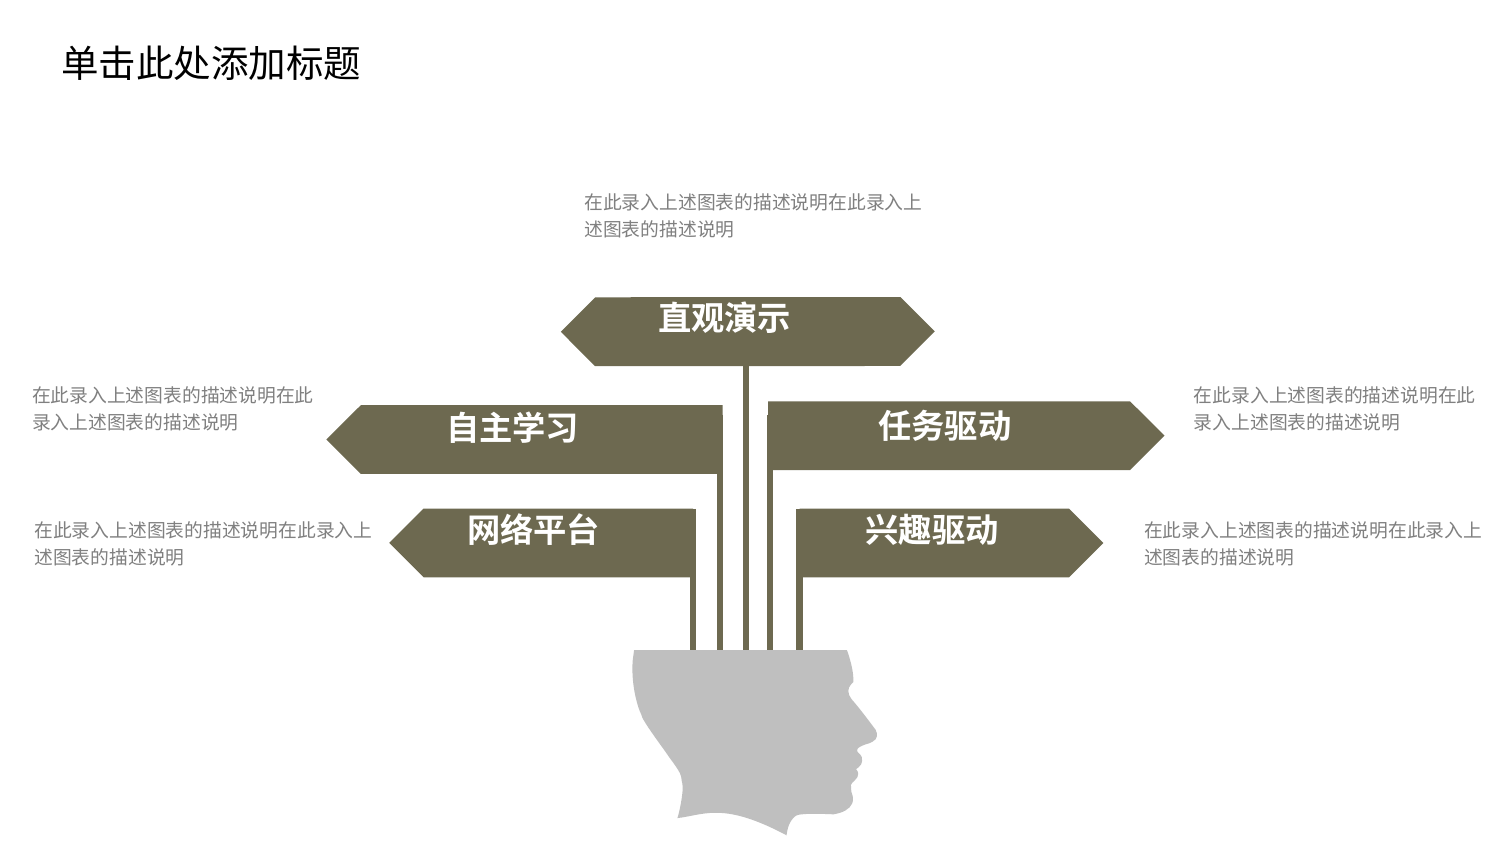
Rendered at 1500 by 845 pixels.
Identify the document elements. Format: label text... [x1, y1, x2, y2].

text_box [632, 650, 877, 836]
text_box 在此录入上述图表的描述说明在此录入上述图表的描述说明 [23, 508, 383, 574]
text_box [692, 375, 800, 792]
text_box 在此录入上述图表的描述说明在此录入上述图表的描述说明 [20, 373, 336, 439]
text_box 在此录入上述图表的描述说明在此录入上述图表的描述说明 [1182, 373, 1497, 439]
text_box 在此录入上述图表的描述说明在此录入上述图表的描述说明 [1132, 508, 1497, 574]
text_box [767, 397, 1165, 471]
text_box 在此录入上述图表的描述说明在此录入上述图表的描述说明 [573, 180, 937, 246]
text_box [799, 501, 1104, 578]
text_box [560, 289, 935, 367]
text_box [389, 501, 694, 578]
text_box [326, 399, 723, 475]
